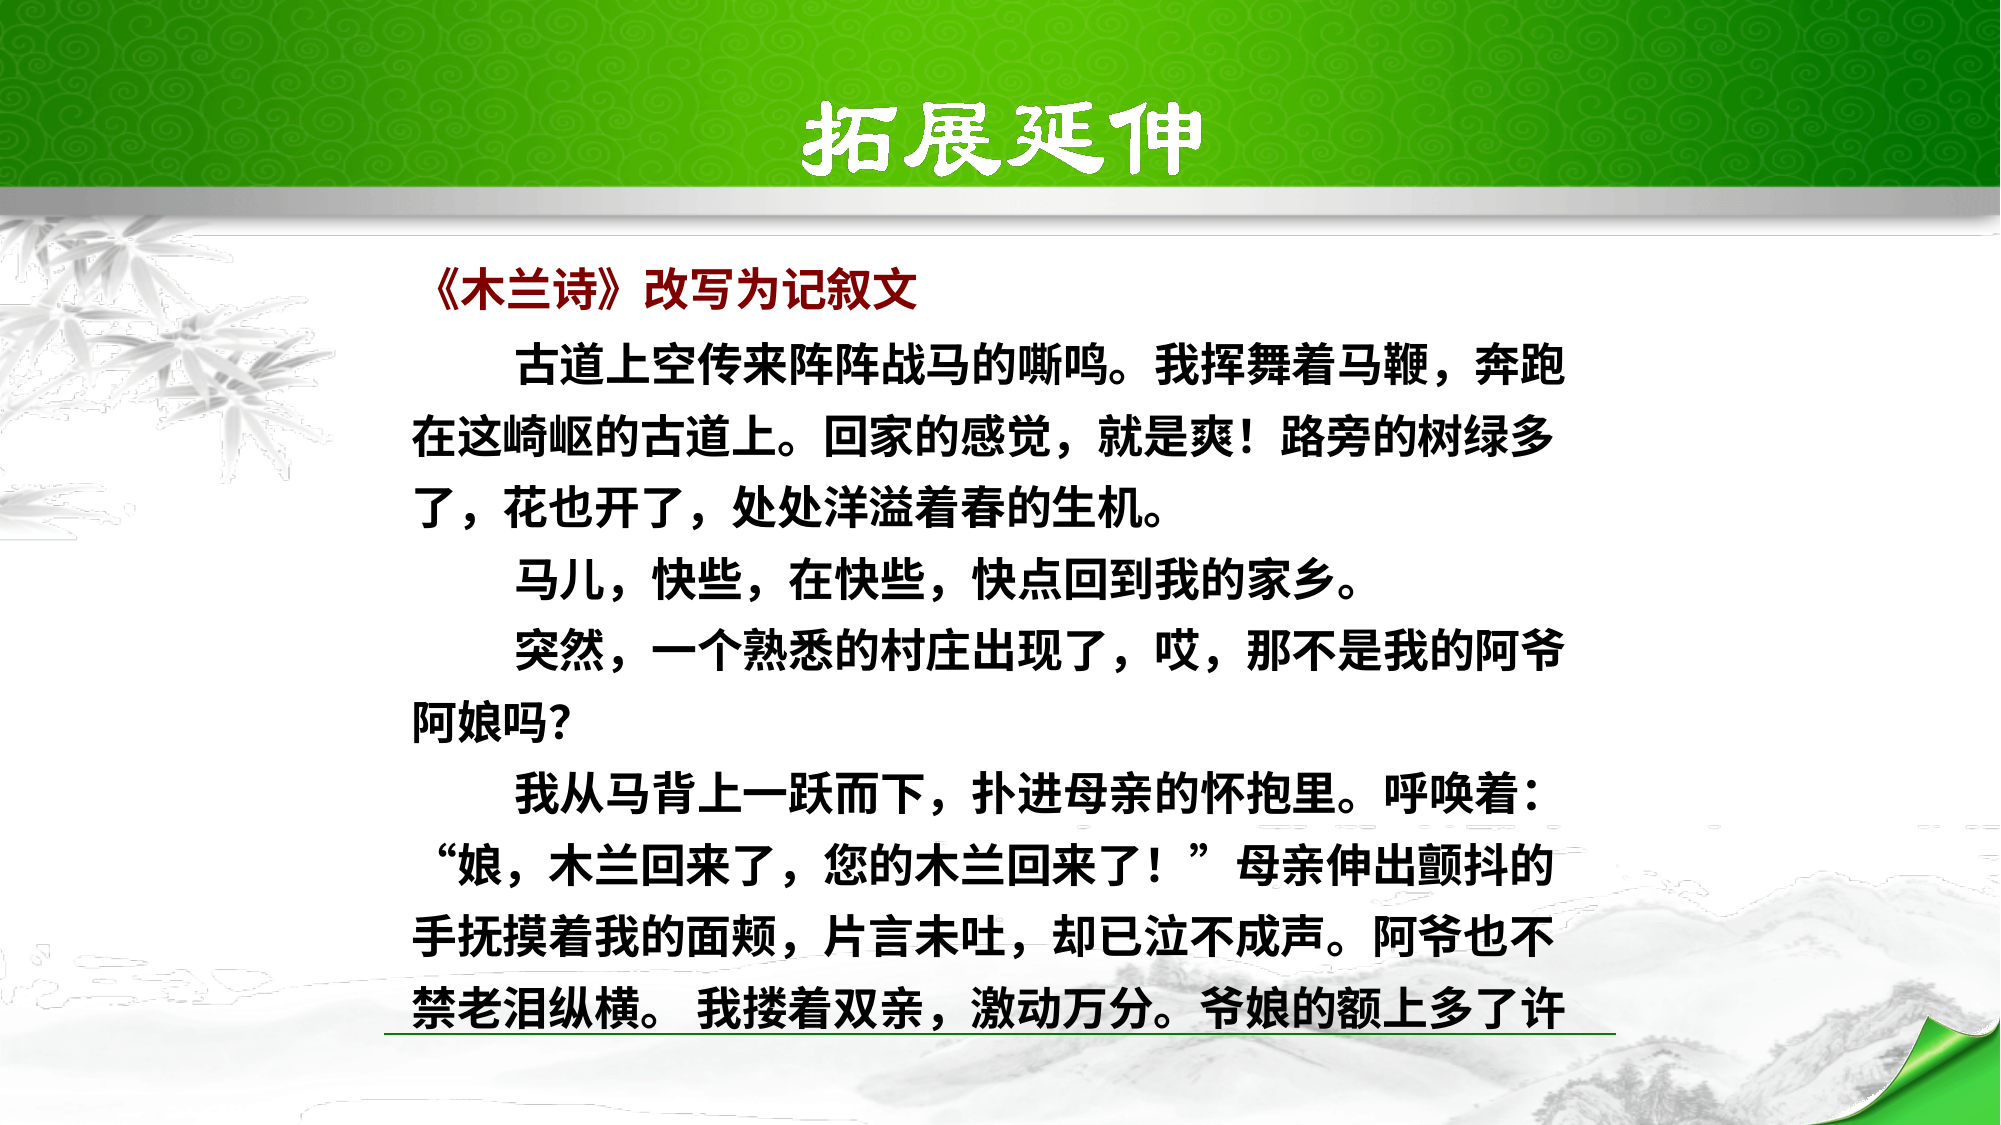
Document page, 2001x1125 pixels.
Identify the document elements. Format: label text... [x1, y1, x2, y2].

text_box 古道上空传来阵阵战马的嘶鸣。我挥舞着马鞭，奔跑在这崎岖的古道上。回家的感觉，就是爽！路旁的树绿多了，花也开了，处处洋溢着春的生机。 马儿，快些，在快些，快点回到我的家乡。 突然，一个熟悉的村庄出现了，哎，那不是我的阿爷阿娘吗？ 我从马背上一跃而下，扑进母亲的怀抱里。呼唤着：“娘，木兰回来了，您的木兰回来了！”母亲伸出颤抖的手抚摸着我的面颊，片言未吐，却已泣不成声。阿爷也不禁老泪纵横。 我搂着双亲，激动万分。爷娘的额上多了许 [396, 581, 1616, 776]
picture [0, 779, 2000, 1125]
picture [0, 0, 2000, 570]
